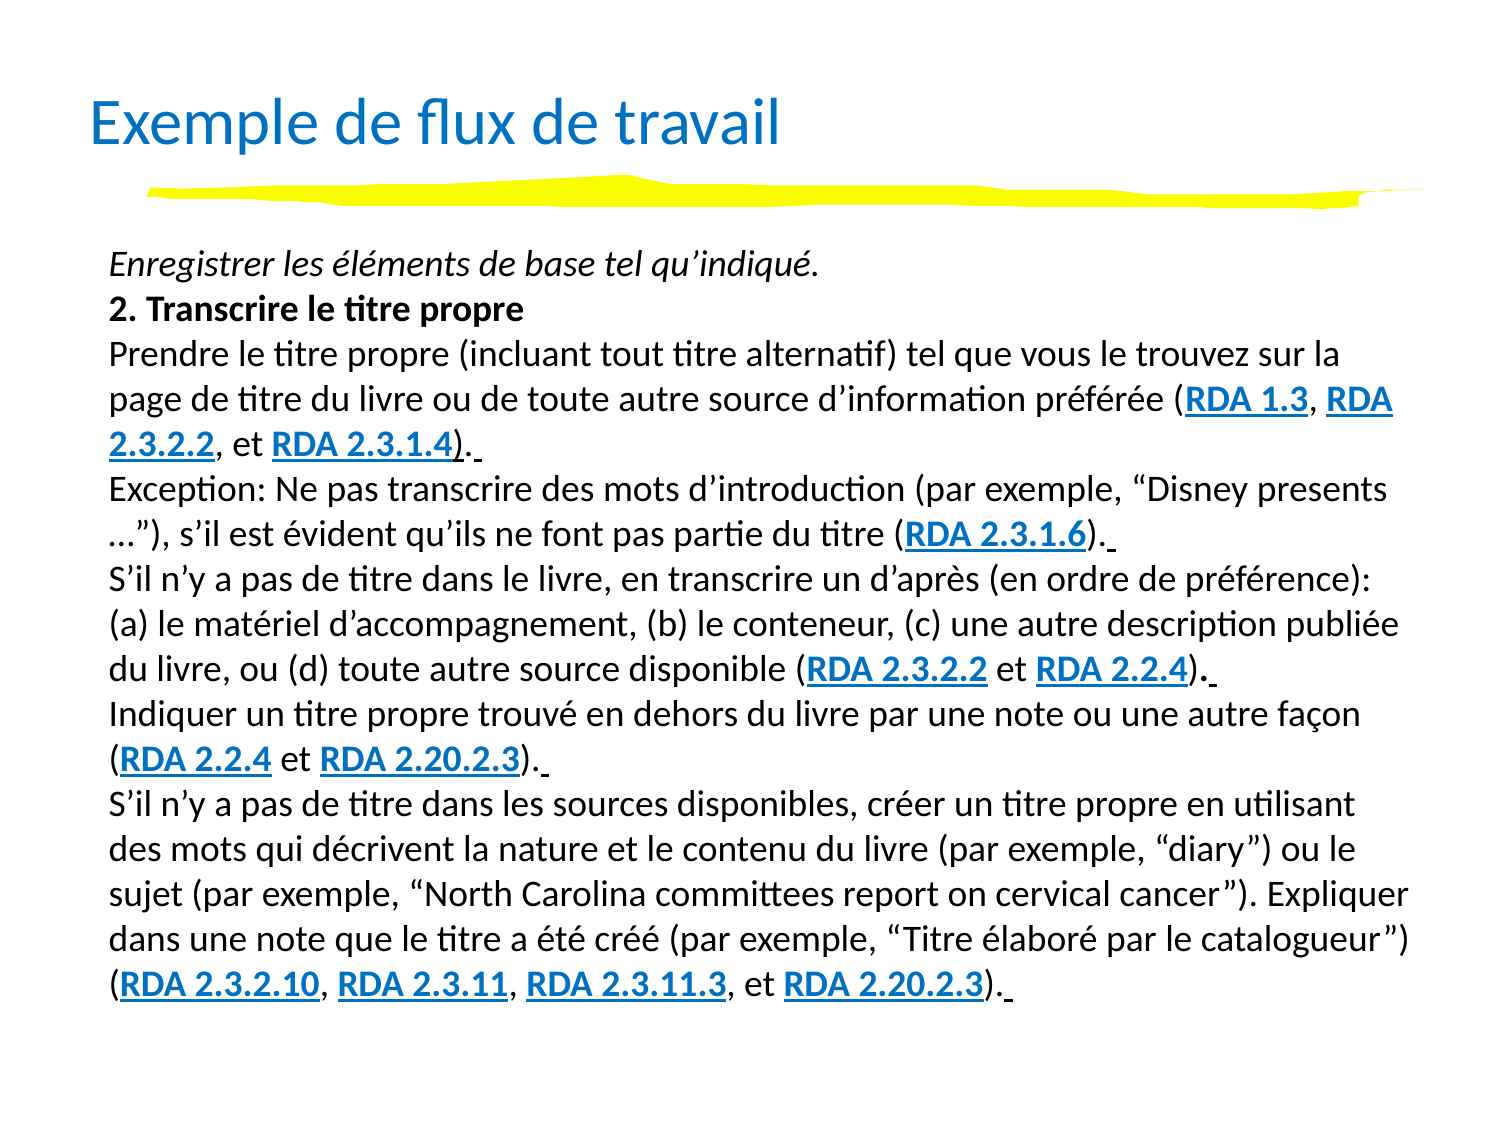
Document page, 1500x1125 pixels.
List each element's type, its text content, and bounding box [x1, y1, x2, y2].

text_box Exemple de flux de travail [74, 70, 1425, 200]
text_box Enregistrer les éléments de base tel qu’indiqué. 2. Transcrire le titre propre Prendre le titre propre (incluant tout titre alternatif) tel que vous le trouvez sur la page de titre du livre ou de toute autre source d’information préférée (RDA 1.3, RDA 2.3.2.2, et RDA 2.3.1.4). Exception: Ne pas transcrire des mots d’introduction (par exemple, “Disney presents …”), s’il est évident qu’ils ne font pas partie du titre (RDA 2.3.1.6). S’il n’y a pas de titre dans le livre, en transcrire un d’après (en ordre de préférence): (a) le matériel d’accompagnement, (b) le conteneur, (c) une autre description publiée du livre, ou (d) toute autre source disponible (RDA 2.3.2.2 et RDA 2.2.4). Indiquer un titre propre trouvé en dehors du livre par une note ou une autre façon (RDA 2.2.4 et RDA 2.20.2.3). S’il n’y a pas de titre dans les sources disponibles, créer un titre propre en utilisant des mots qui décrivent la nature et le contenu du livre (par exemple, “diary”) ou le sujet (par exemple, “North Carolina committees report on cervical cancer”). Expliquer dans une note que le titre a été créé (par exemple, “Titre élaboré par le catalogueur”) (RDA 2.3.2.10, RDA 2.3.11, RDA 2.3.11.3, et RDA 2.20.2.3). [93, 231, 1430, 1012]
text_box [146, 174, 1425, 210]
